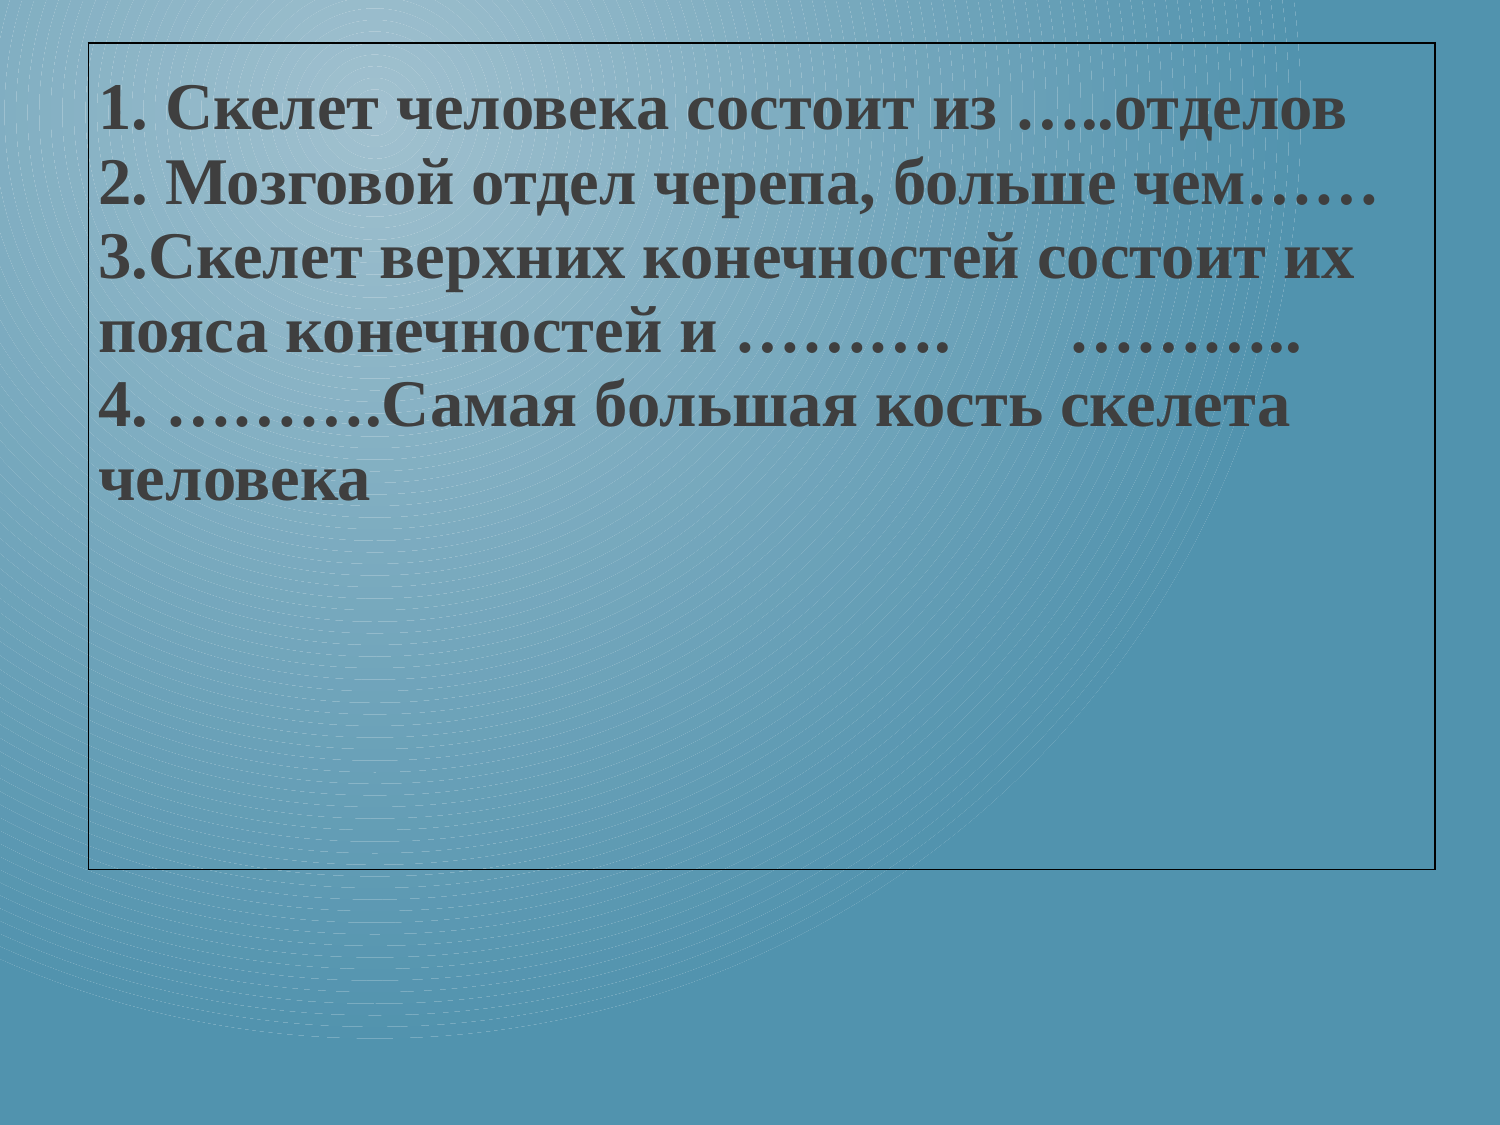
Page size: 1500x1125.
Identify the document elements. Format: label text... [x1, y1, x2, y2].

table_header 1. Скелет человека состоит из …..отделов 2. Мозговой отдел черепа, больше чем…… 3.Скелет верхних конечностей состоит их пояса конечностей и ………. ……….. 4. ……….Самая большая кость скелета человека [89, 44, 1434, 869]
